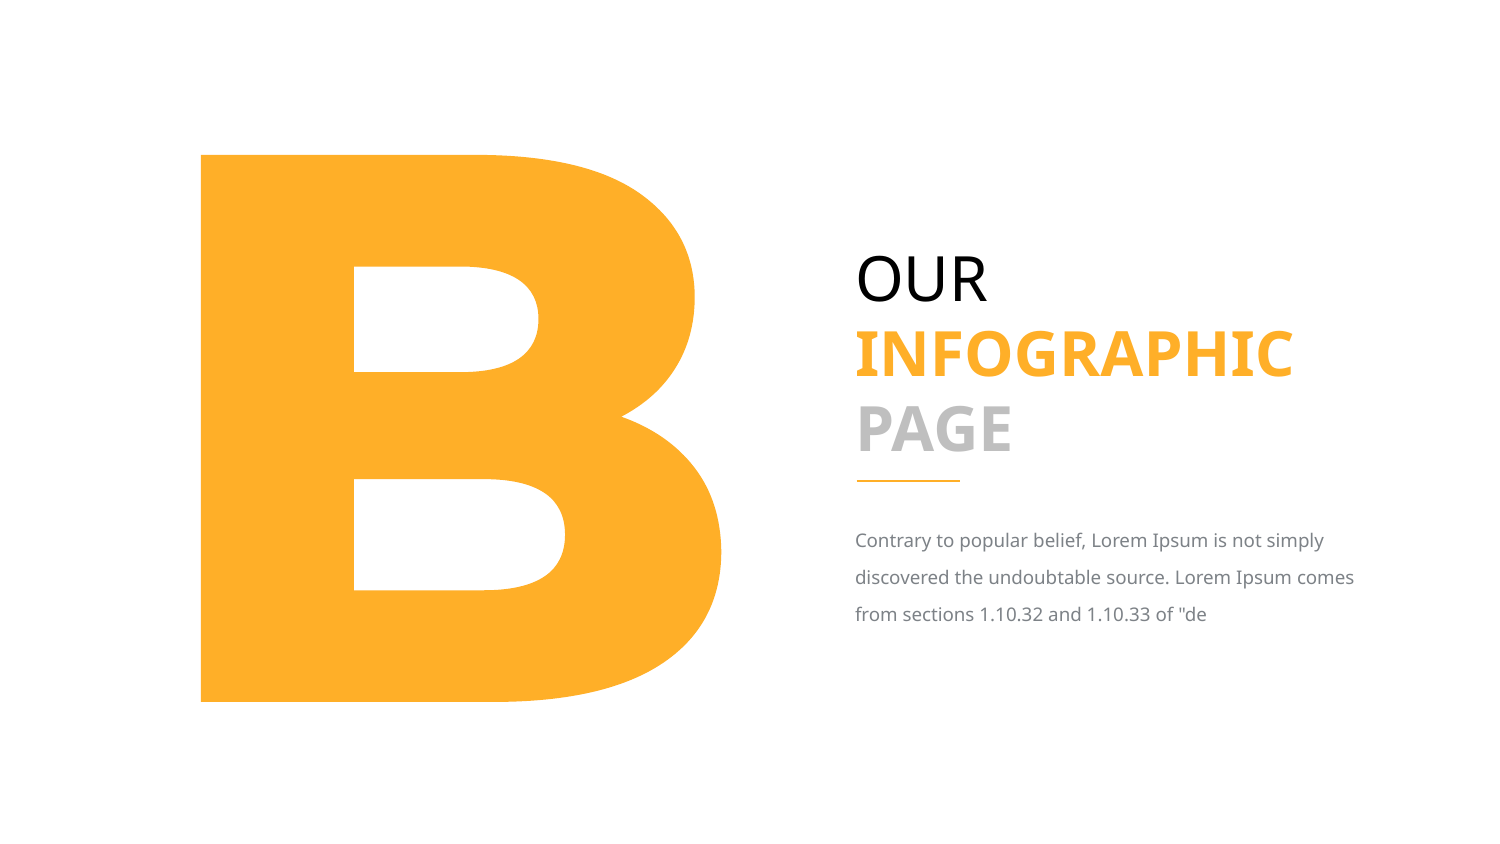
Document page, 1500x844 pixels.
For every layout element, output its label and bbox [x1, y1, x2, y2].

text_box [843, 233, 1410, 611]
text_box [200, 154, 722, 702]
